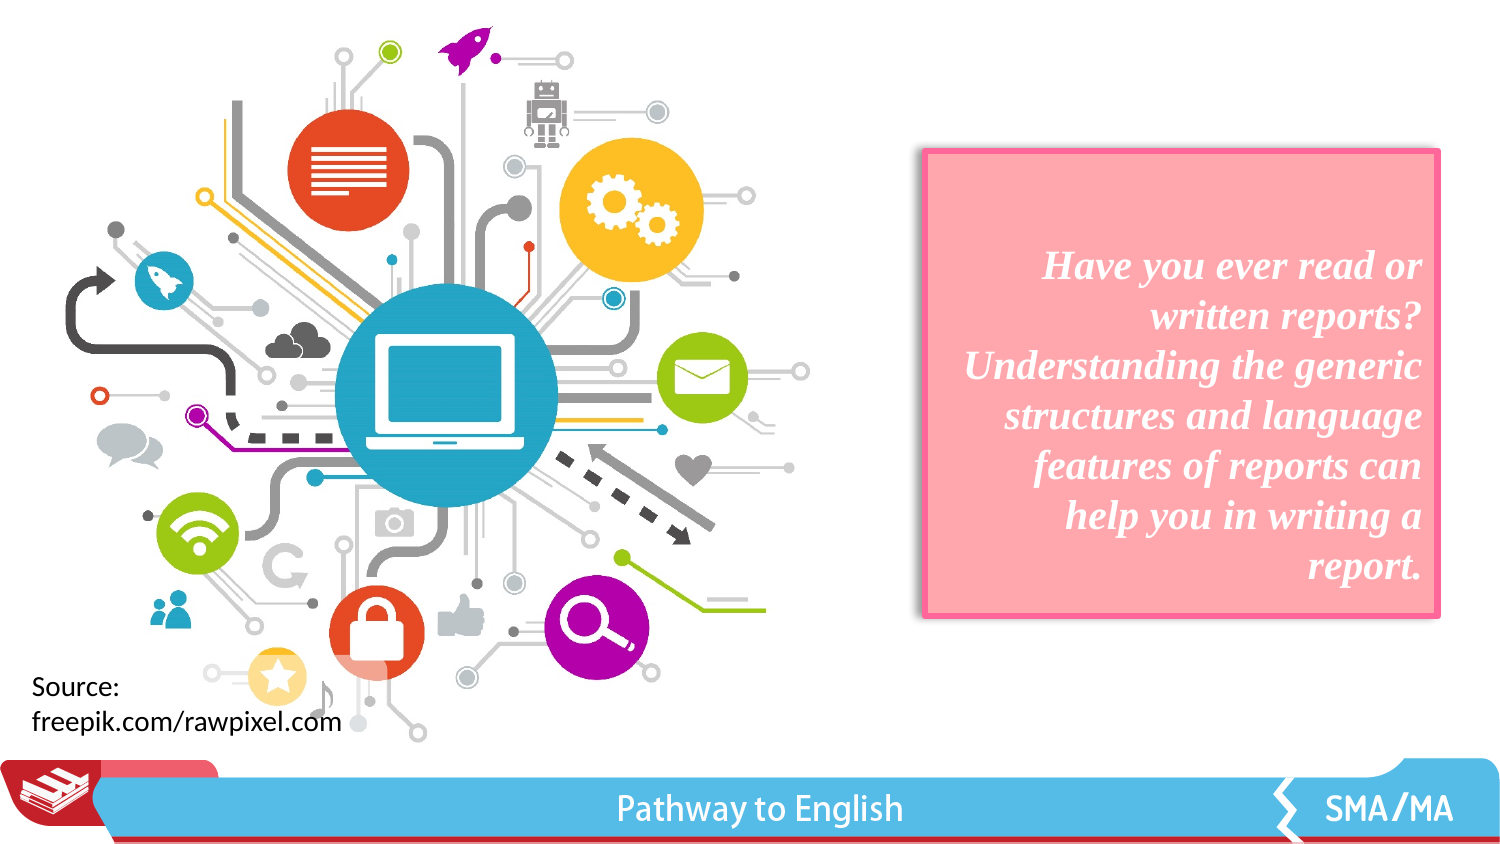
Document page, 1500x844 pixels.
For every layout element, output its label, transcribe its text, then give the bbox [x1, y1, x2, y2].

list Have you ever read or written reports? Understanding the generic structures and language features of reports can help you in writing a report. [925, 150, 1438, 617]
picture [0, 7, 1500, 844]
